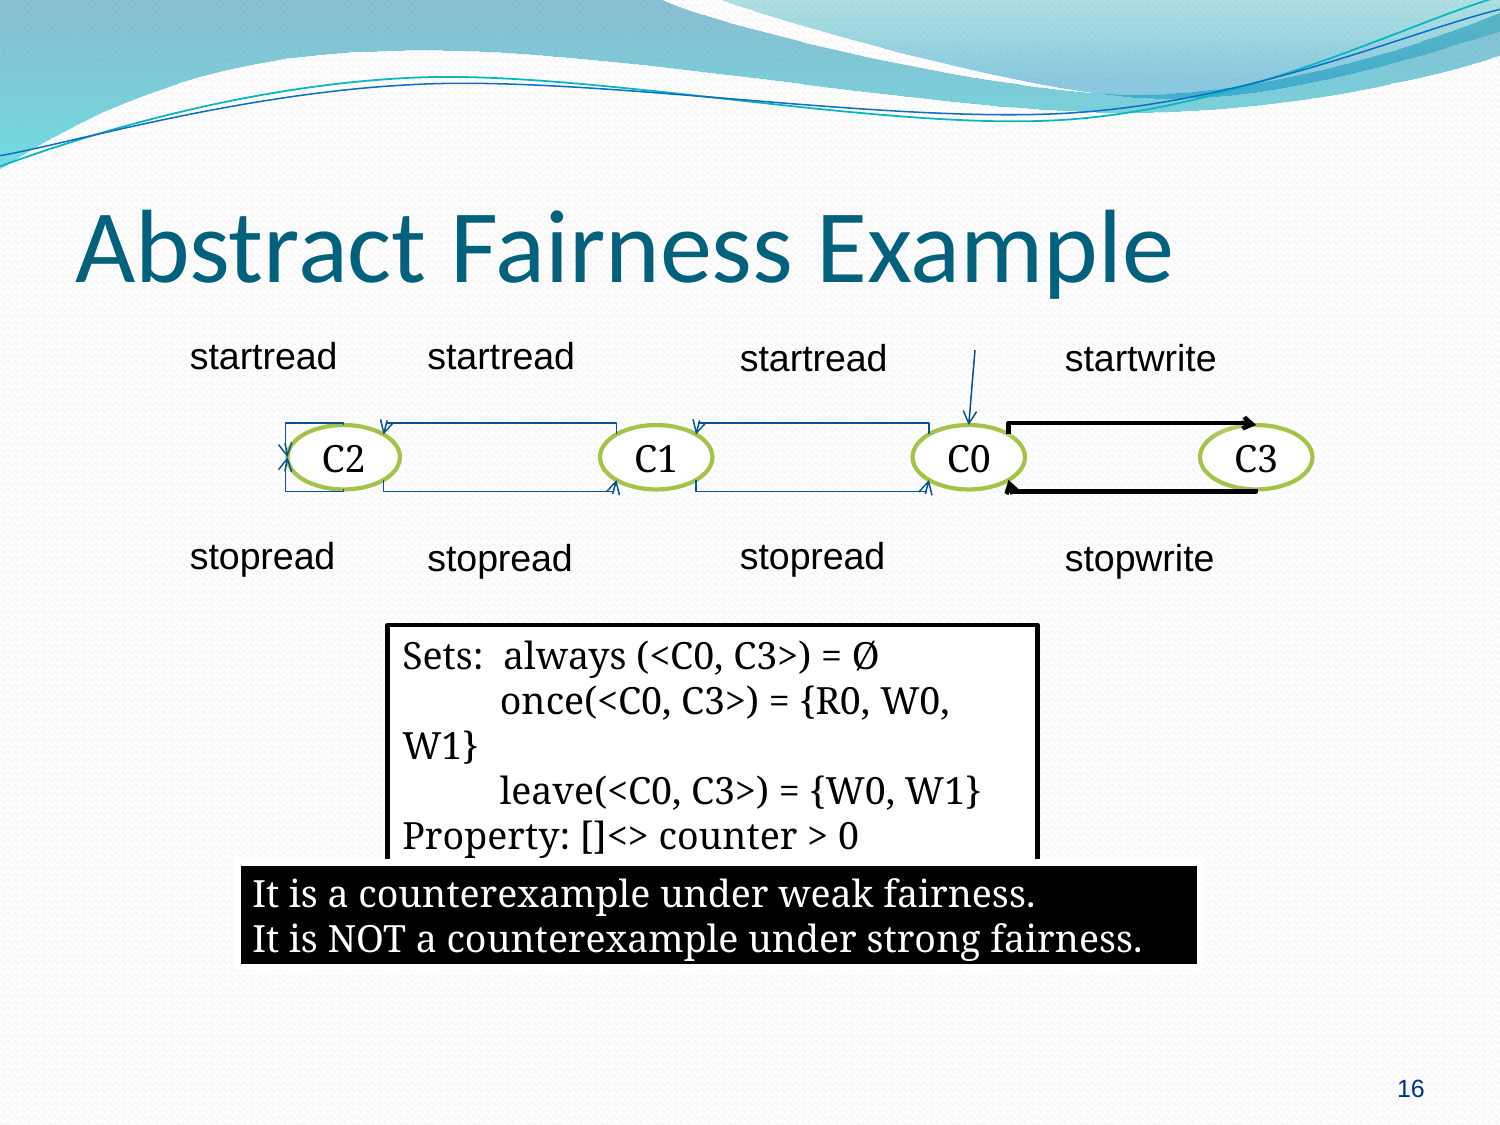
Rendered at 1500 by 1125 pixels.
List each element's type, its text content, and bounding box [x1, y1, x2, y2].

slide_number 16 [1299, 1042, 1425, 1103]
text_box Sets: always (<C0, C3>) = Ø once(<C0, C3>) = {R0, W0, W1} leave(<C0, C3>) = {W0, W1} Property: []<> counter > 0 [385, 623, 1040, 859]
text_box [934, 384, 1010, 391]
text_box It is a counterexample under weak fairness. It is NOT a counterexample under strong fairness. [234, 859, 1203, 970]
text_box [174, 324, 1313, 588]
title Abstract Fairness Example [74, 115, 1426, 304]
